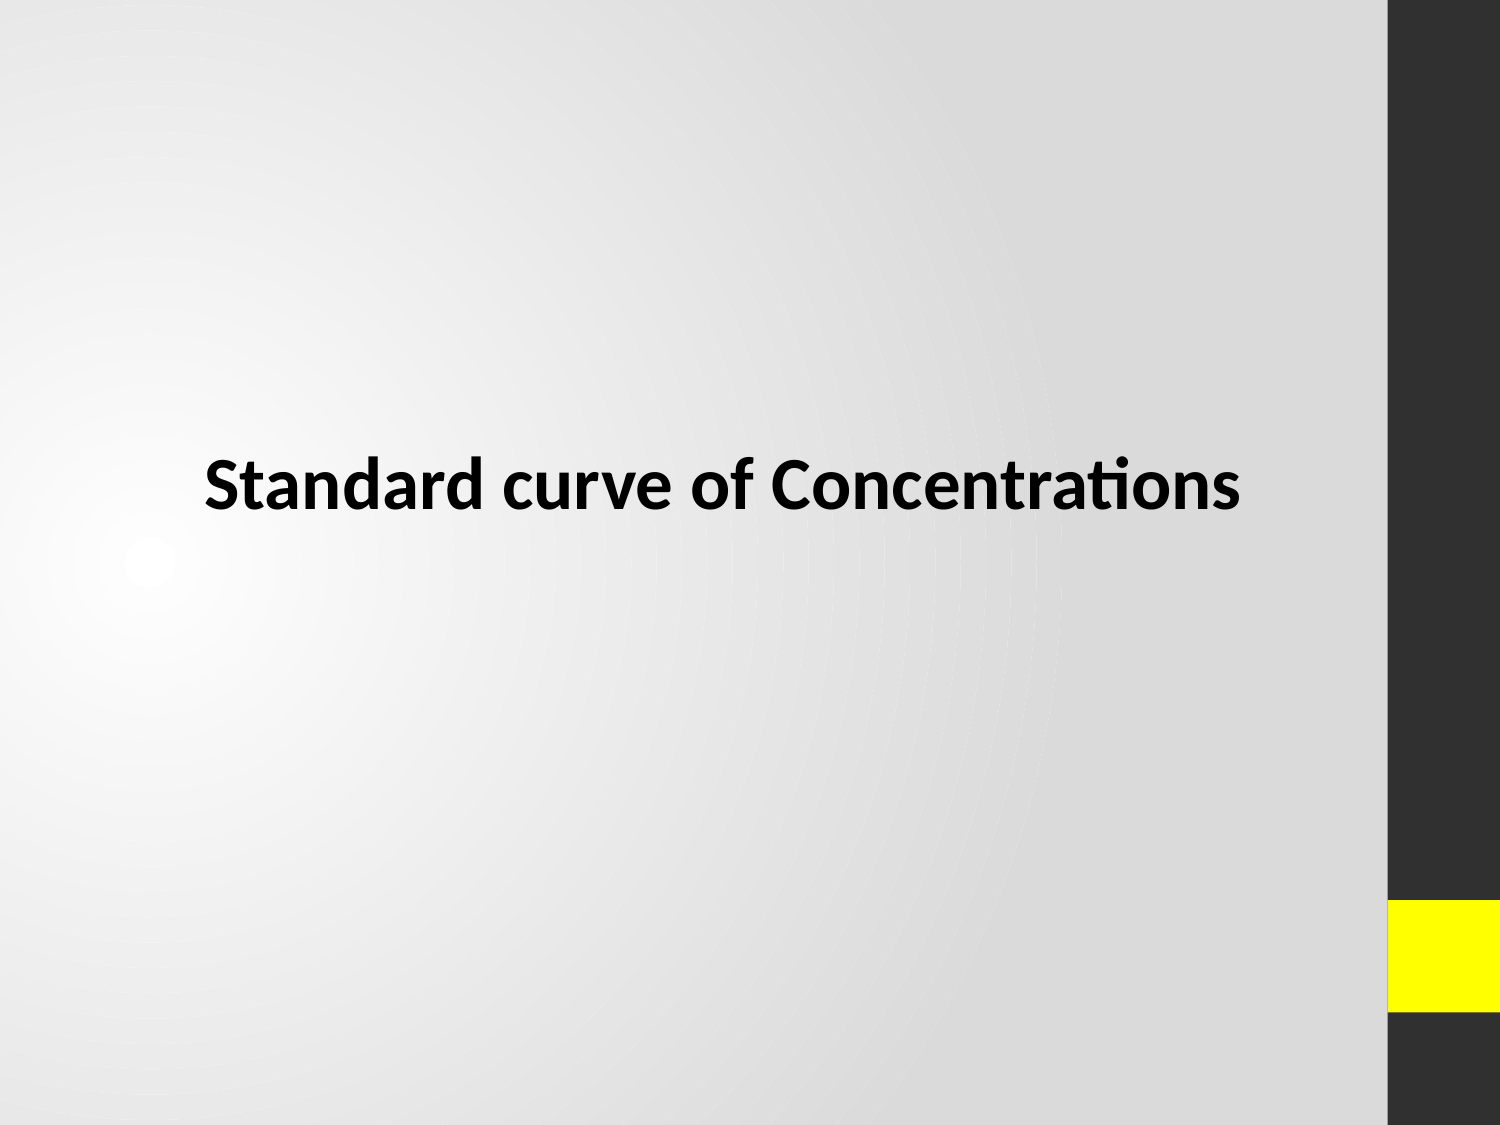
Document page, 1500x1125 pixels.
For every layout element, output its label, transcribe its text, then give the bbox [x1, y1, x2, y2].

text_box Standard curve of Concentrations [169, 427, 1258, 533]
